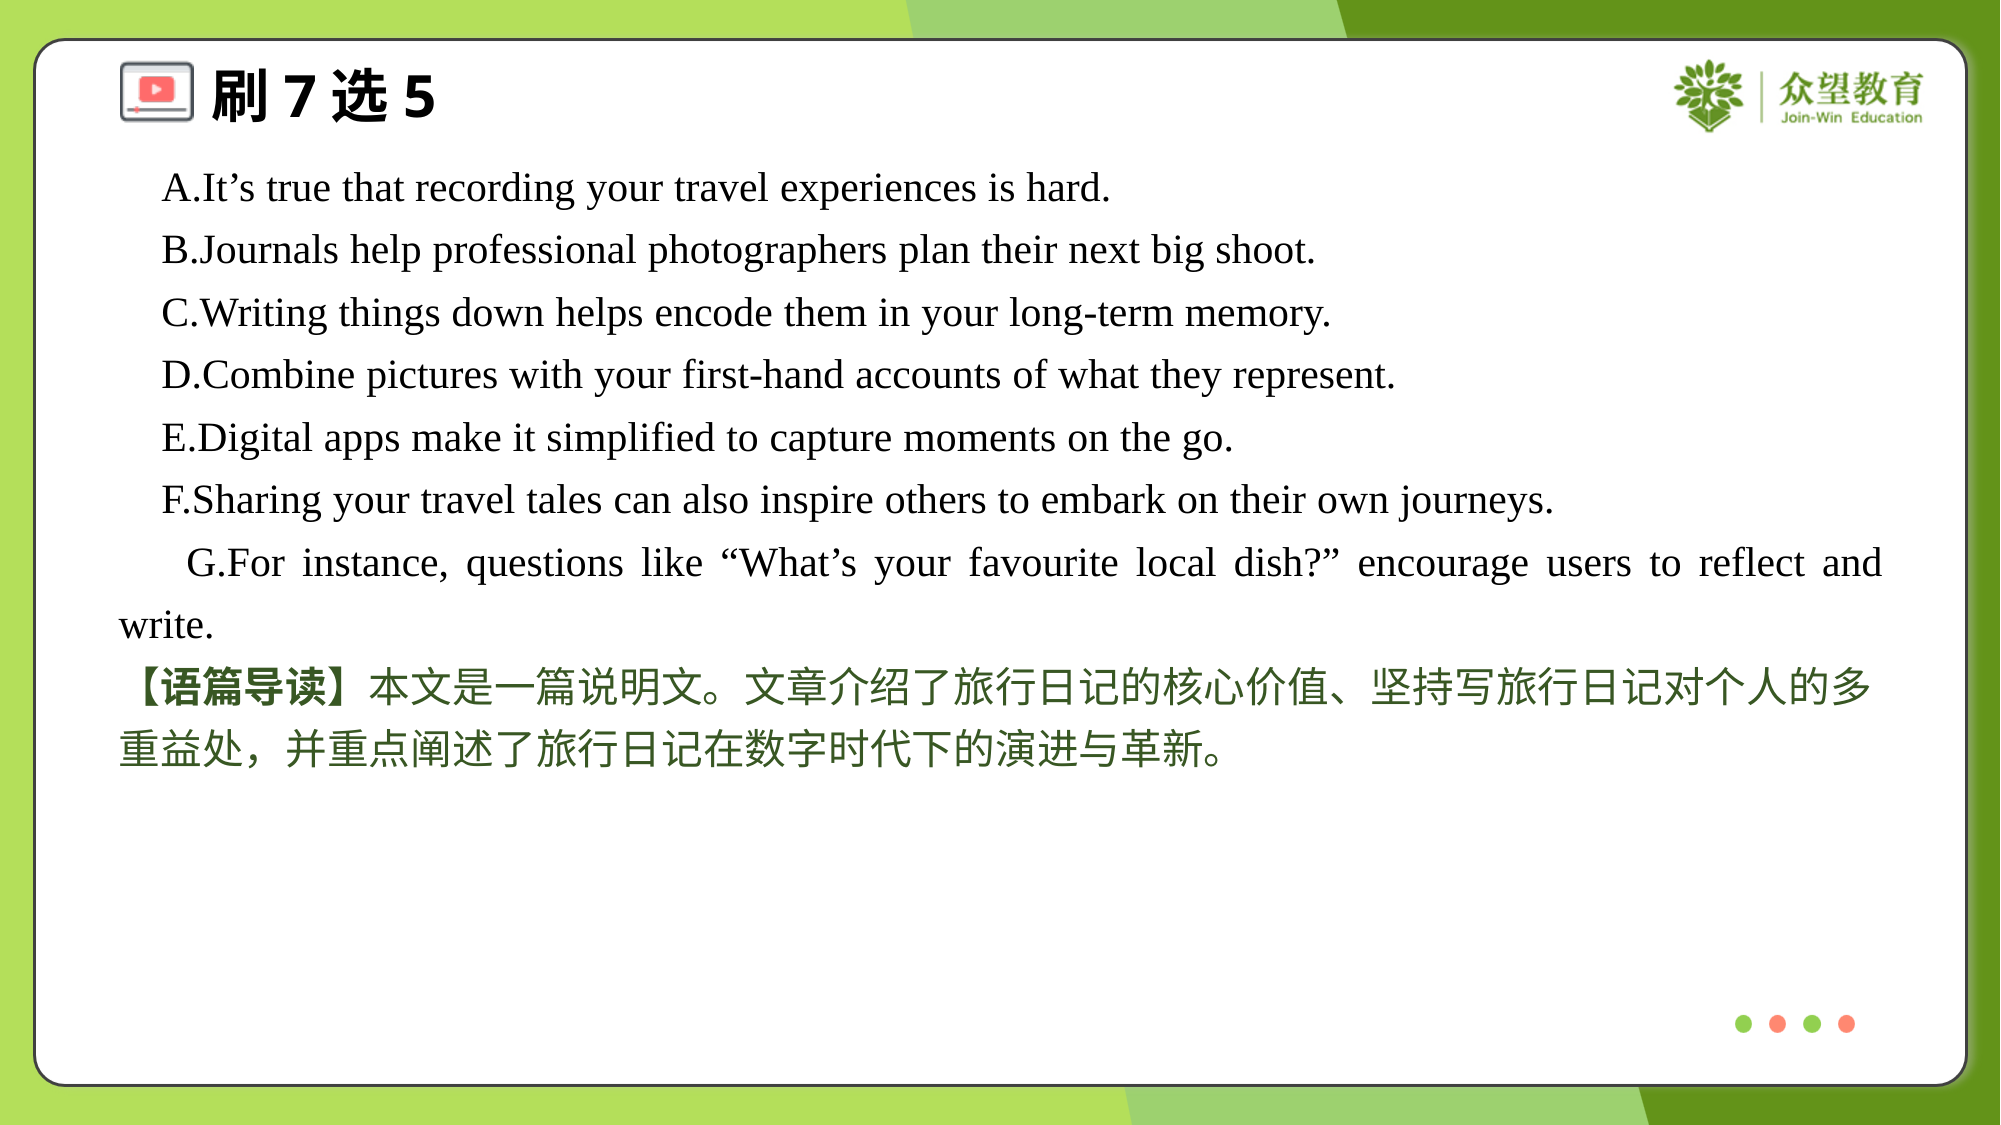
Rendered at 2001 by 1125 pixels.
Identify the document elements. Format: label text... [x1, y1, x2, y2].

text_box 【语篇导读】本文是一篇说明文。文章介绍了旅行日记的核心价值、坚持写旅行日记对个人的多重益处，并重点阐述了旅行日记在数字时代下的演进与革新。 [118, 647, 1883, 769]
text_box A.It’s true that recording your travel experiences is hard. B.Journals help professional photographers plan their next big shoot. C.Writing things down helps encode them in your long-term memory. D.Combine pictures with your first-hand accounts of what they represent. E.Digital apps make it simplified to capture moments on the go. F.Sharing your travel tales can also inspire others to embark on their own journeys. G.For instance, questions like “What’s your favourite local dish?” encourage users to reflect and write.#7 [118, 146, 1883, 641]
picture [0, 0, 2000, 1125]
